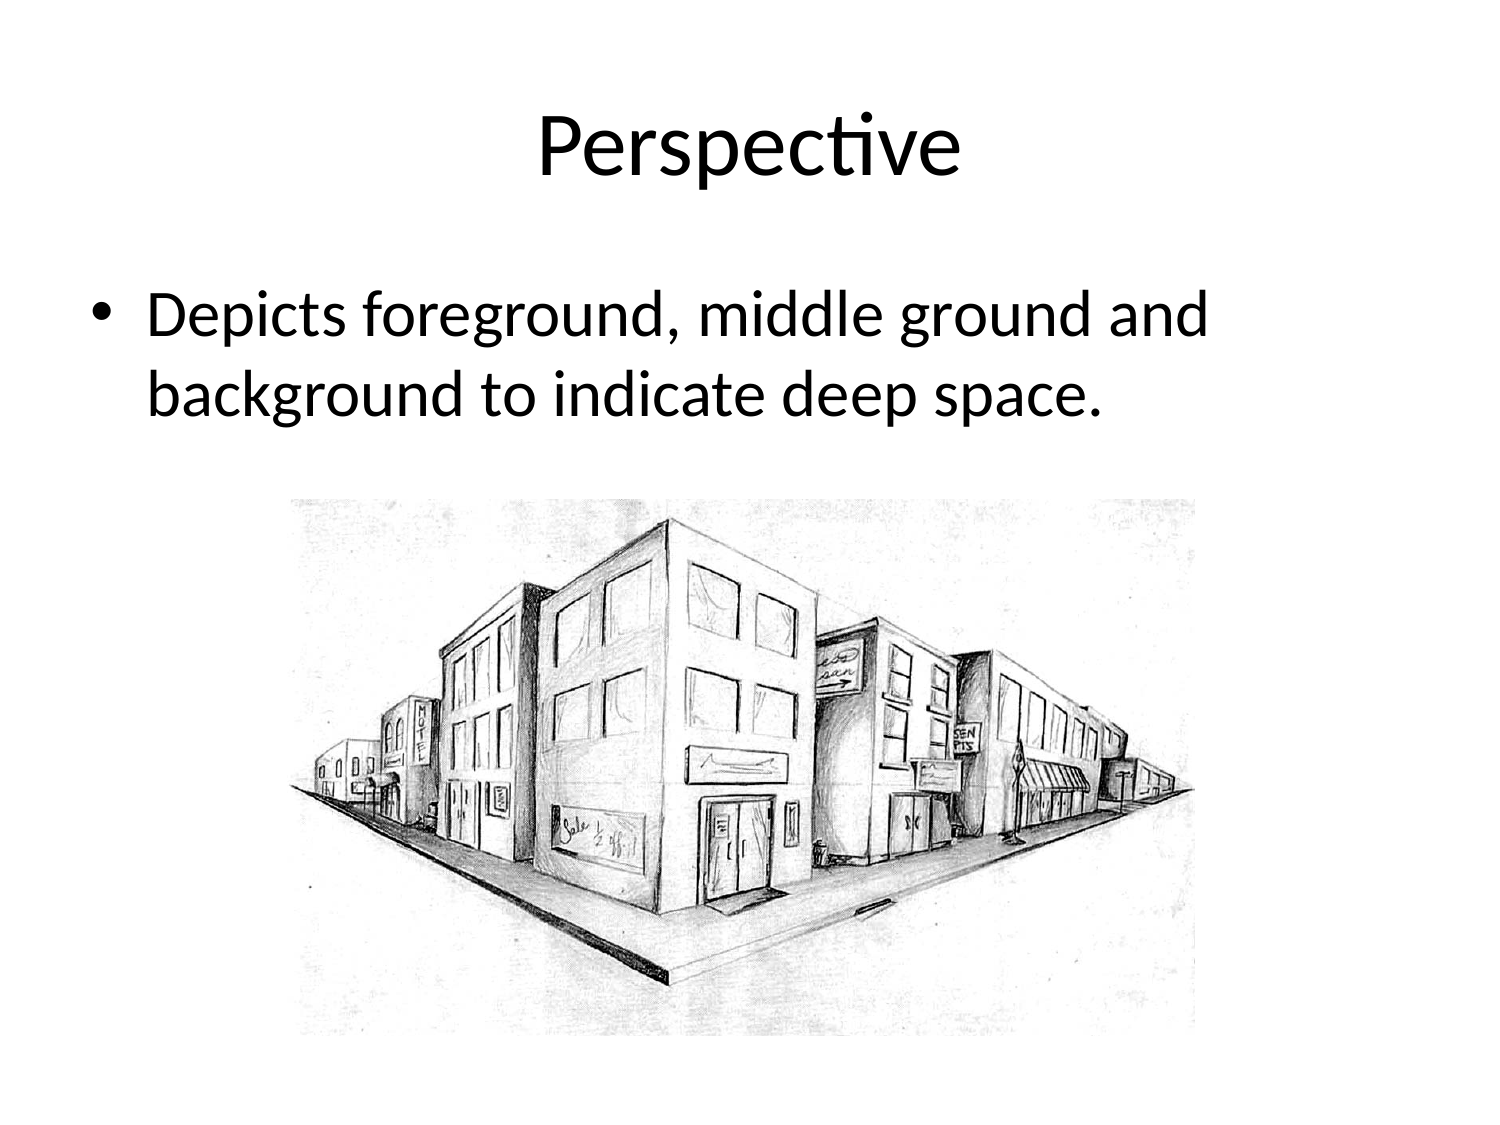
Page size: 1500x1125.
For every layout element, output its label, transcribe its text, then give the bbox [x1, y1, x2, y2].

picture [287, 499, 1195, 1037]
list Depicts foreground, middle ground and background to indicate deep space. [75, 262, 1425, 1005]
title Perspective [75, 45, 1425, 233]
